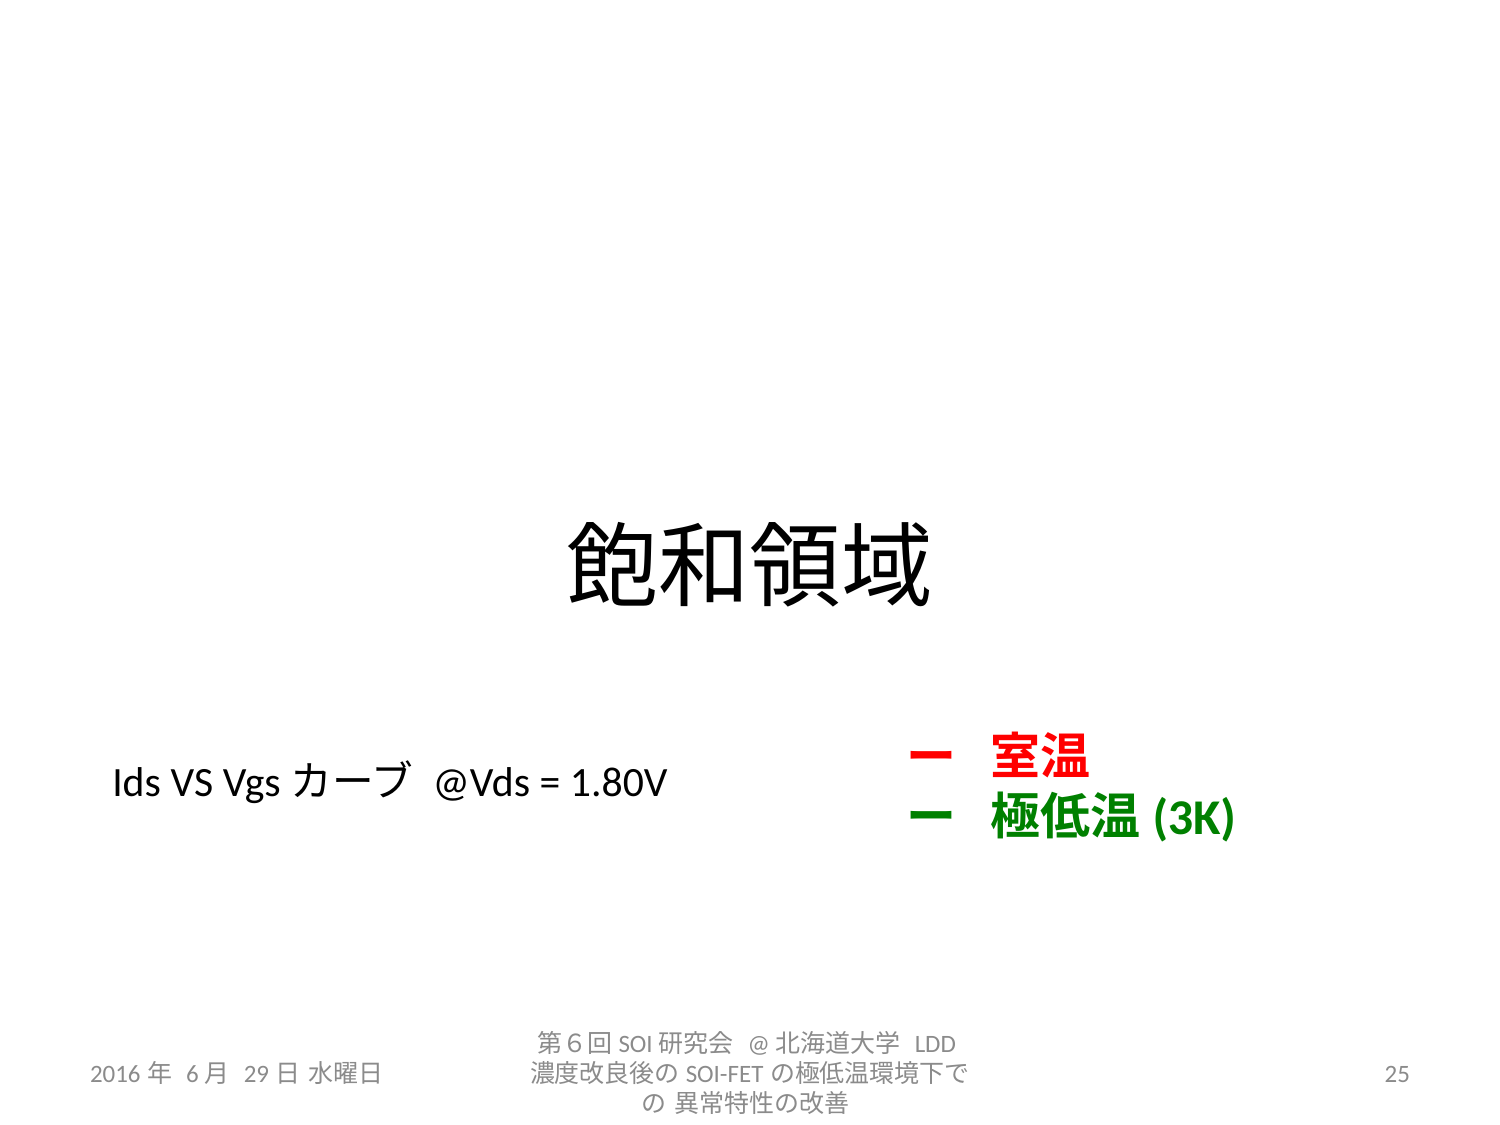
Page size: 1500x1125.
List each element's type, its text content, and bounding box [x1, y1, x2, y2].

footer 第６回SOI研究会 @北海道大学 LDD濃度改良後のSOI-FETの極低温環境下での 異常特性の改善 [512, 1042, 988, 1103]
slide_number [75, 1042, 425, 1103]
text_box Ids VS Vgsカーブ @Vds = 1.80V [97, 747, 683, 813]
slide_number 25 [1074, 1042, 1425, 1103]
text_box ー 室温 ー 極低温(3K) [891, 717, 1251, 853]
title 飽和領域 [75, 468, 1425, 657]
